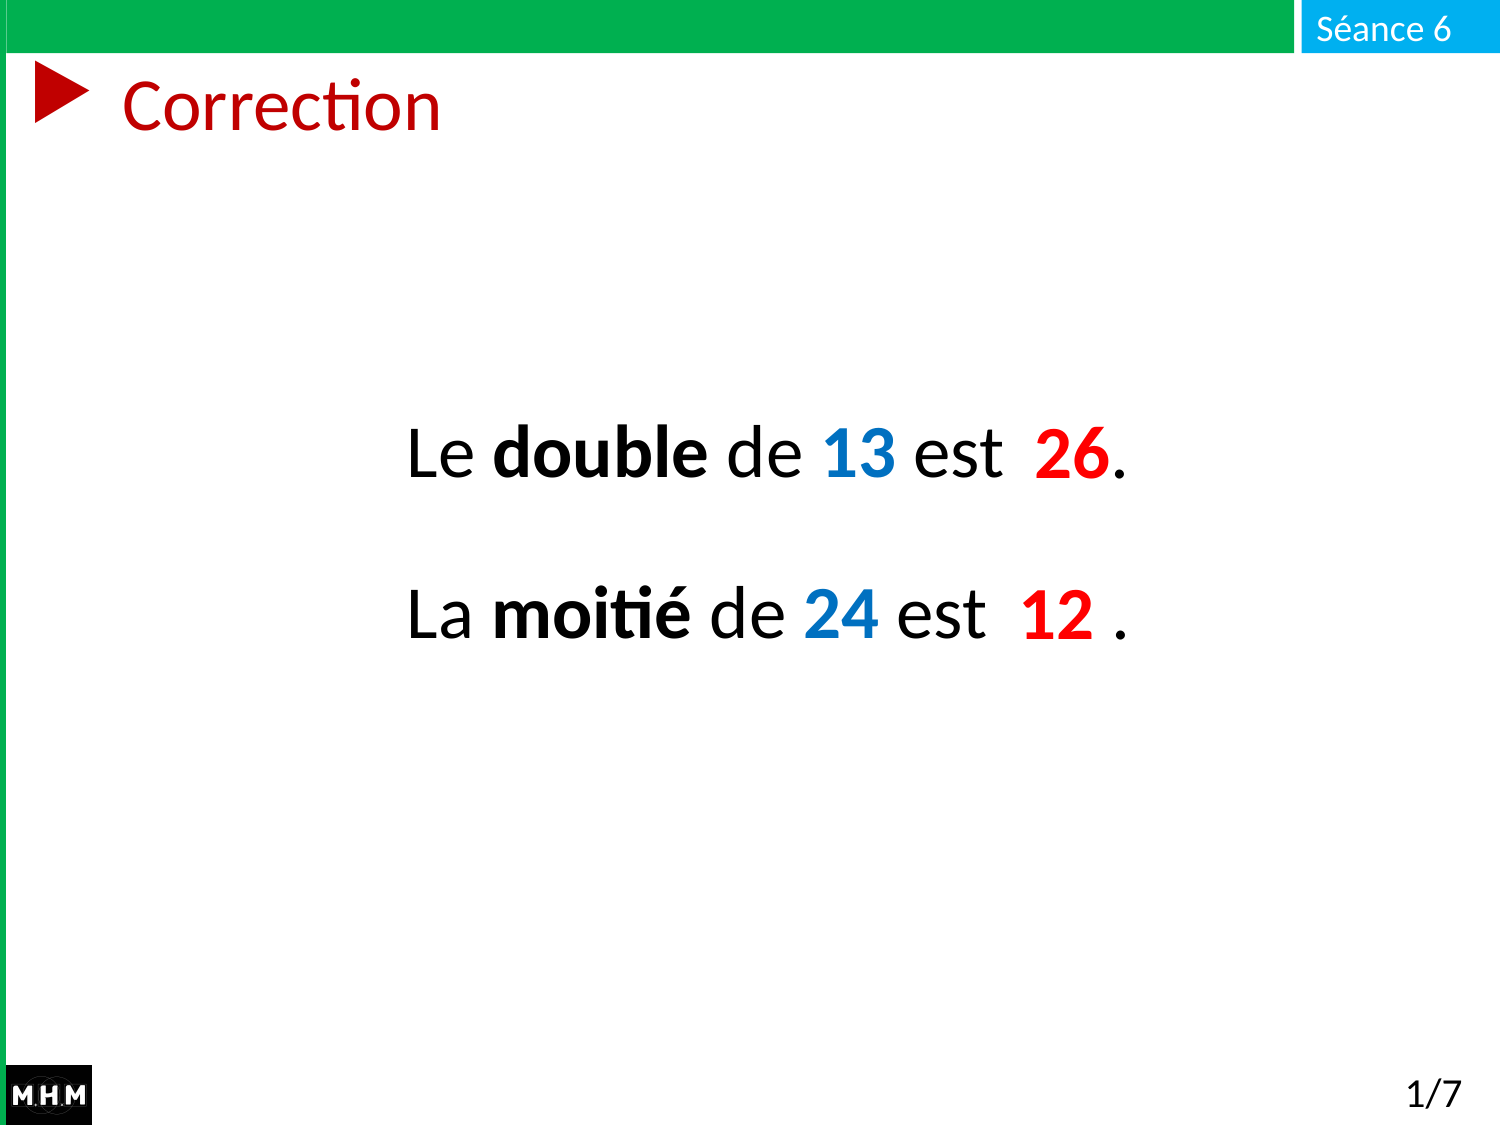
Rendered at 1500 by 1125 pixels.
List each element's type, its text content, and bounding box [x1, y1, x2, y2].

text_box 1/7 [1389, 1064, 1500, 1125]
title Correction [13, 58, 1397, 154]
picture [6, 1065, 92, 1125]
text_box Le double de 13 est … La moitié de 24 est … [391, 387, 1128, 680]
text_box 26. [1010, 401, 1154, 508]
text_box 12 . [1002, 562, 1146, 668]
